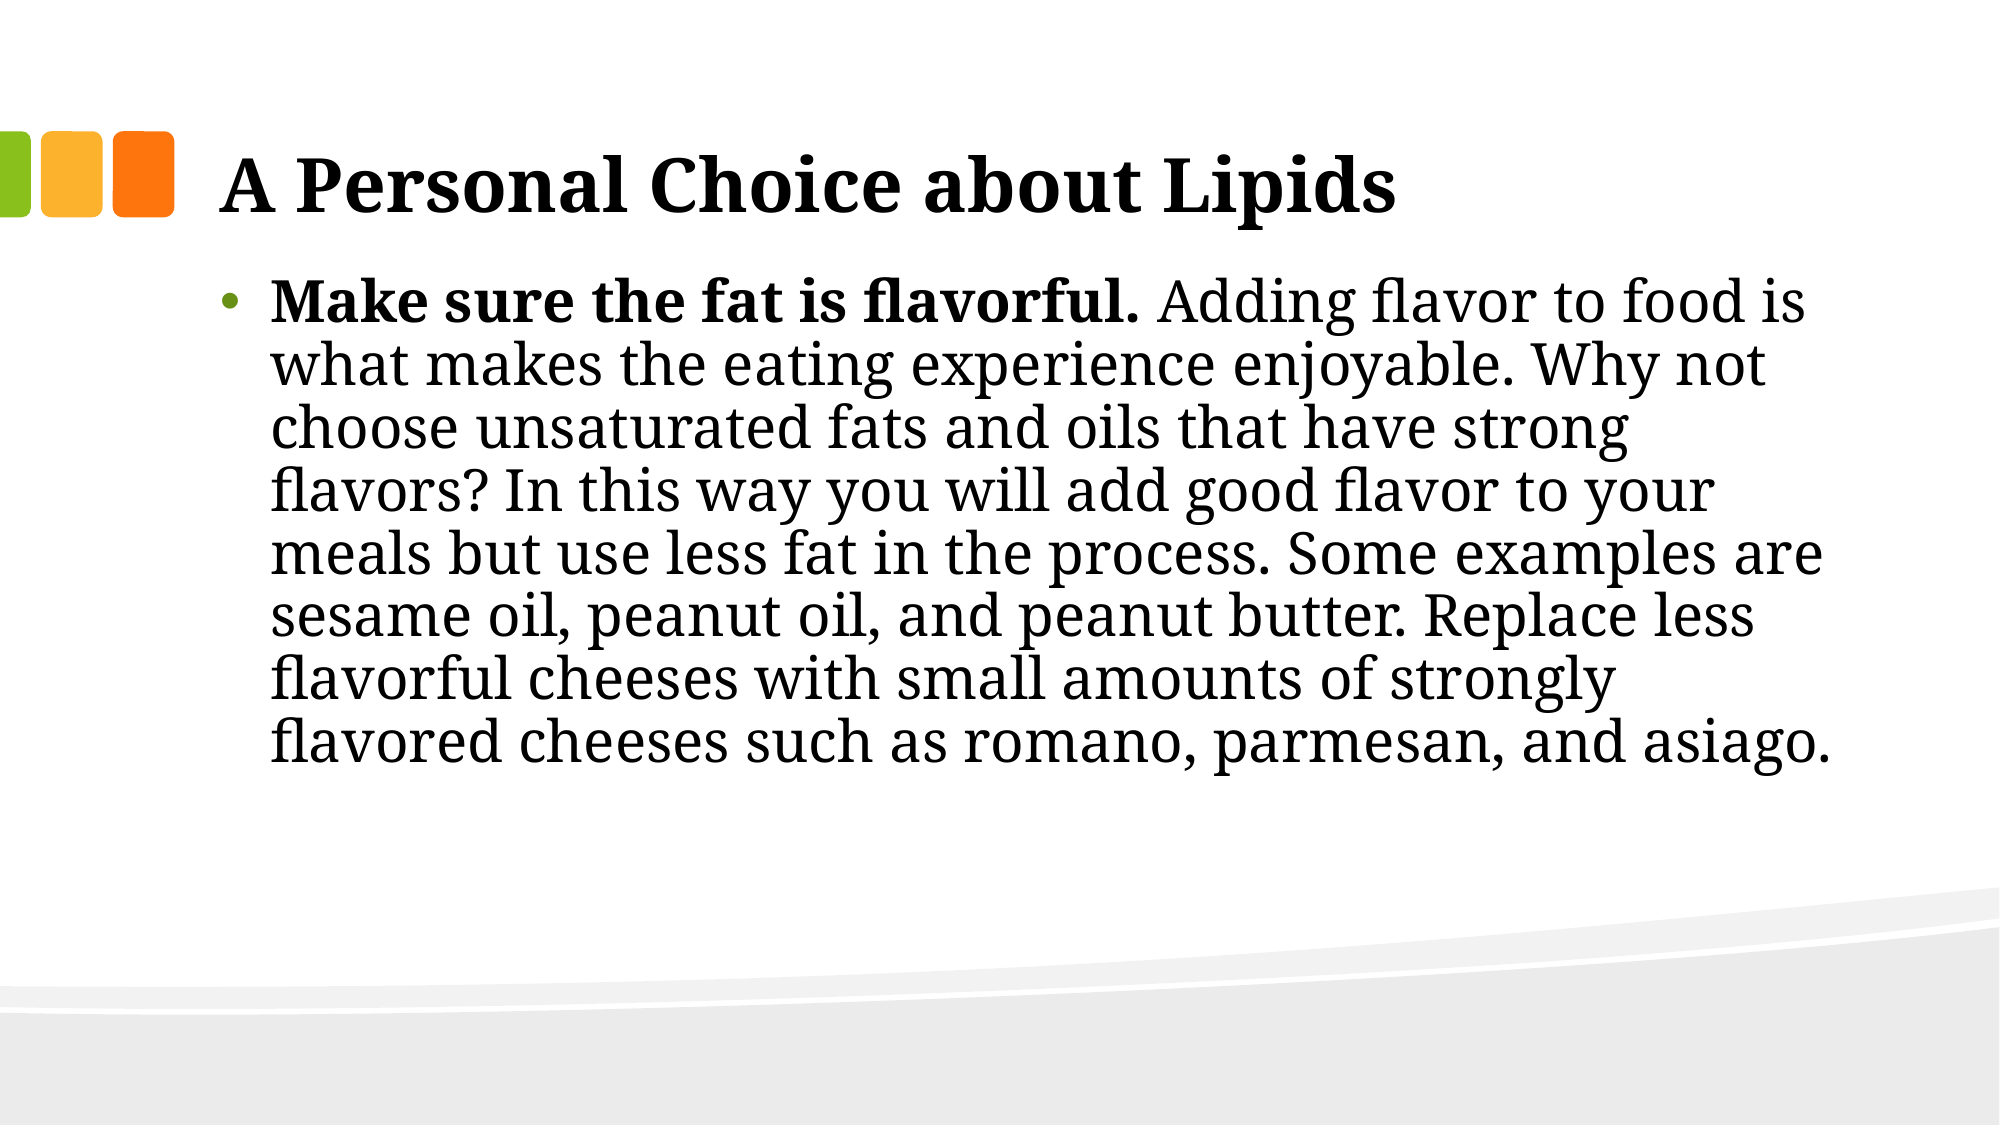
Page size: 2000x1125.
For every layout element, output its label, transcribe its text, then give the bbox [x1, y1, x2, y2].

title A Personal Choice about Lipids [199, 24, 1800, 238]
list Make sure the fat is flavorful. Adding flavor to food is what makes the eating experience enjoyable. Why not choose unsaturated fats and oils that have strong flavors? In this way you will add good flavor to your meals but use less fat in the process. Some examples are sesame oil, peanut oil, and peanut butter. Replace less flavorful cheeses with small amounts of strongly flavored cheeses such as romano, parmesan, and asiago. [199, 262, 1863, 1013]
